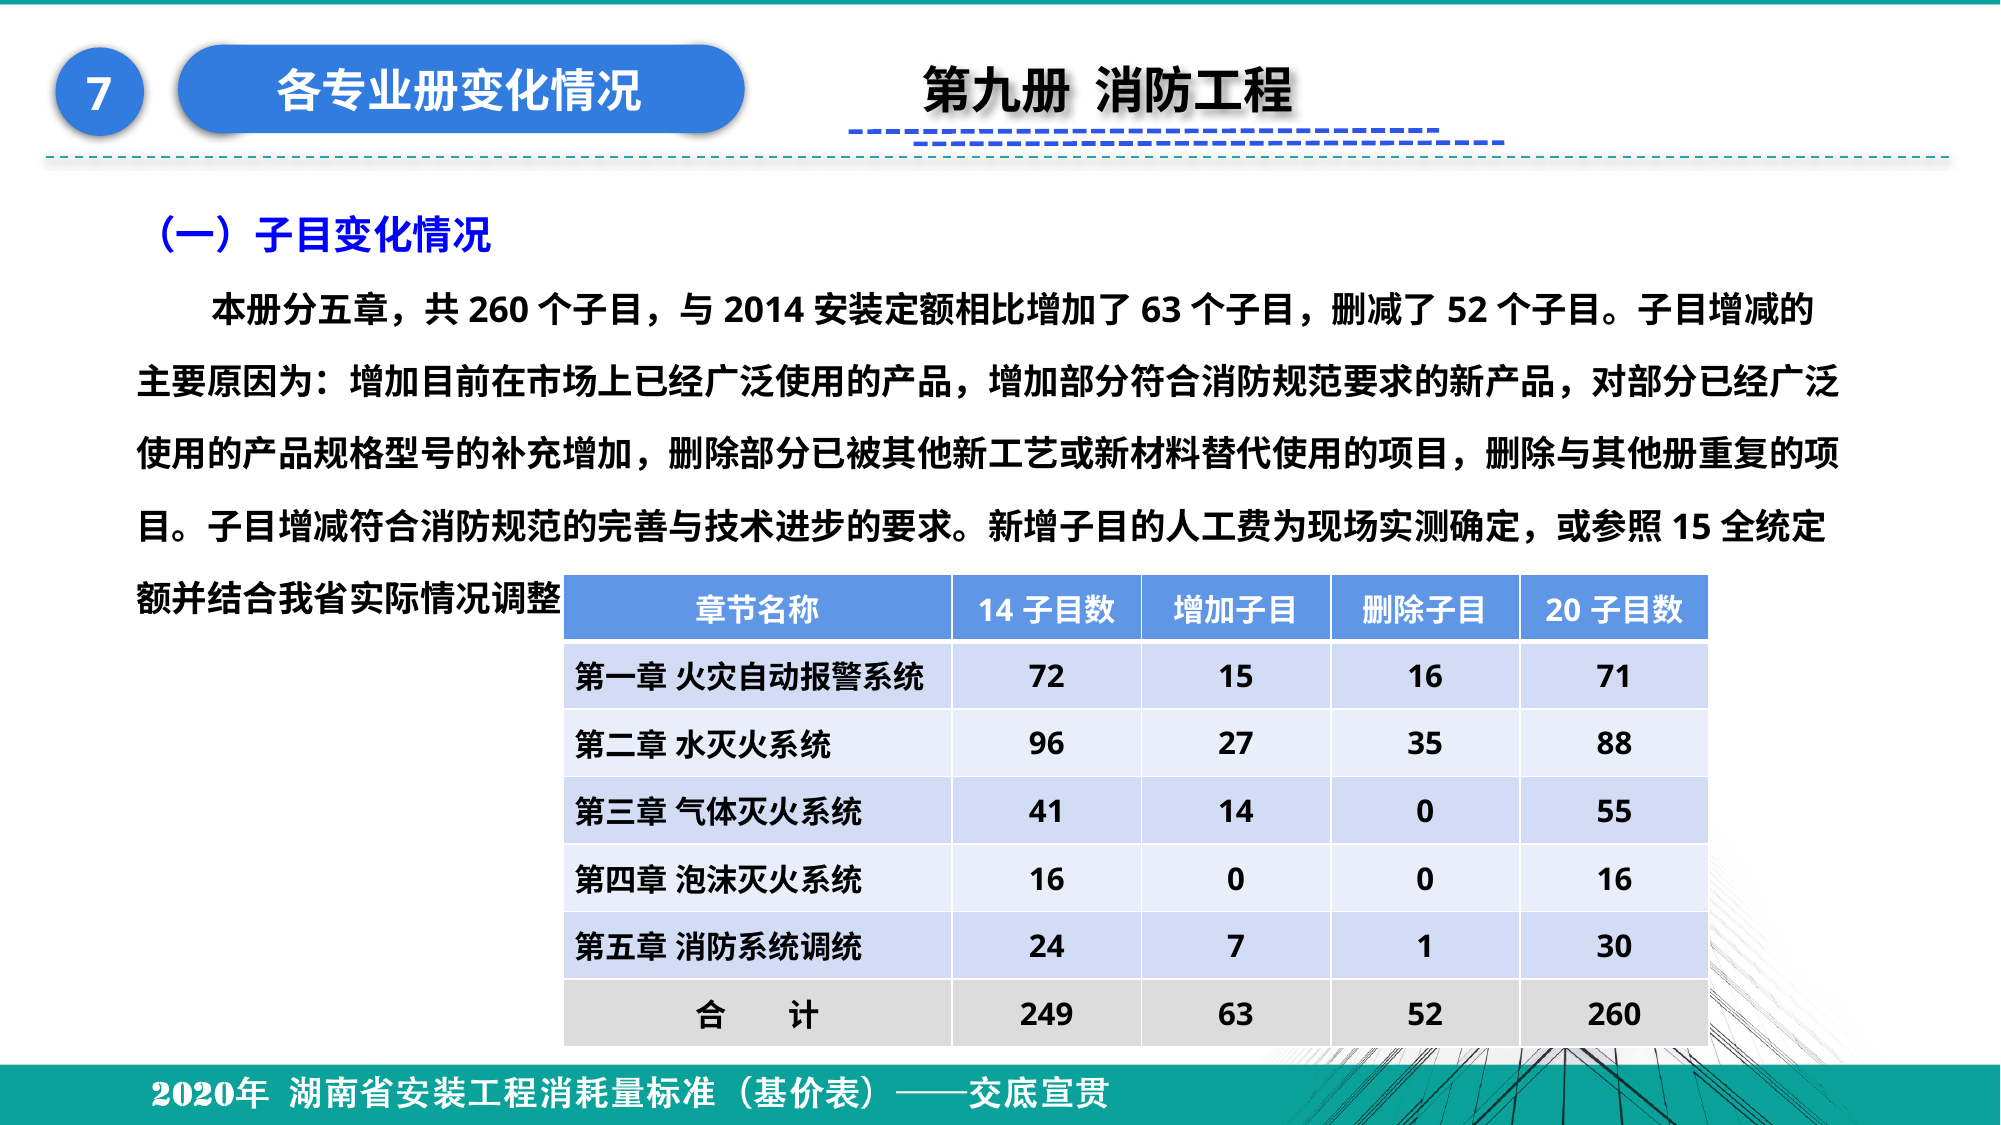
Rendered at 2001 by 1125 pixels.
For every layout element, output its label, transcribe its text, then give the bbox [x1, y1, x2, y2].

table_cell 第二章 水灭火系统 [564, 710, 951, 776]
text_box （一）子目变化情况 本册分五章，共260个子目，与2014安装定额相比增加了63个子目，删减了52个子目。子目增减的主要原因为：增加目前在市场上已经广泛使用的产品，增加部分符合消防规范要求的新产品，对部分已经广泛使用的产品规格型号的补充增加，删除部分已被其他新工艺或新材料替代使用的项目，删除与其他册重复的项目。子目增减符合消防规范的完善与技术进步的要求。新增子目的人工费为现场实测确定，或参照15全统定额并结合我省实际情况调整取定。 [121, 169, 1864, 626]
table_cell 0 [1142, 845, 1330, 911]
table_cell 35 [1332, 710, 1519, 776]
table_cell 第四章 泡沫灭火系统 [564, 845, 951, 911]
table_cell 合 计 [564, 980, 951, 1046]
table_cell 260 [1521, 980, 1708, 1046]
table_cell 16 [1332, 644, 1519, 708]
table_cell 1 [1332, 912, 1519, 978]
table_cell 14 [1142, 777, 1330, 843]
table_cell 第一章 火灾自动报警系统 [564, 644, 951, 708]
slide_number [1918, 0, 2000, 52]
table_cell 7 [1142, 912, 1330, 978]
table_cell 72 [953, 644, 1141, 708]
table_cell 第五章 消防系统调统 [564, 912, 951, 978]
table_header 删除子目 [1332, 575, 1519, 639]
table_cell 第三章 气体灭火系统 [564, 777, 951, 843]
table_cell 52 [1332, 980, 1519, 1046]
table_cell 16 [953, 845, 1141, 911]
table_cell 0 [1332, 777, 1519, 843]
table_cell 88 [1521, 710, 1708, 776]
picture [0, 0, 2001, 1125]
table_header 增加子目 [1142, 575, 1330, 639]
table_header 20子目数 [1521, 575, 1708, 639]
table_cell 249 [953, 980, 1141, 1046]
table_cell 27 [1142, 710, 1330, 776]
table_cell 16 [1521, 845, 1708, 911]
table_cell 15 [1142, 644, 1330, 708]
table_cell 41 [953, 777, 1141, 843]
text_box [45, 44, 1955, 158]
table_header 章节名称 [564, 575, 951, 639]
table_cell 30 [1521, 912, 1708, 978]
table_header 14子目数 [953, 575, 1141, 639]
table_cell 96 [953, 710, 1141, 776]
table_cell 63 [1142, 980, 1330, 1046]
table_cell 0 [1332, 845, 1519, 911]
table_cell 71 [1521, 644, 1708, 708]
table_cell 24 [953, 912, 1141, 978]
table_cell 55 [1521, 777, 1708, 843]
